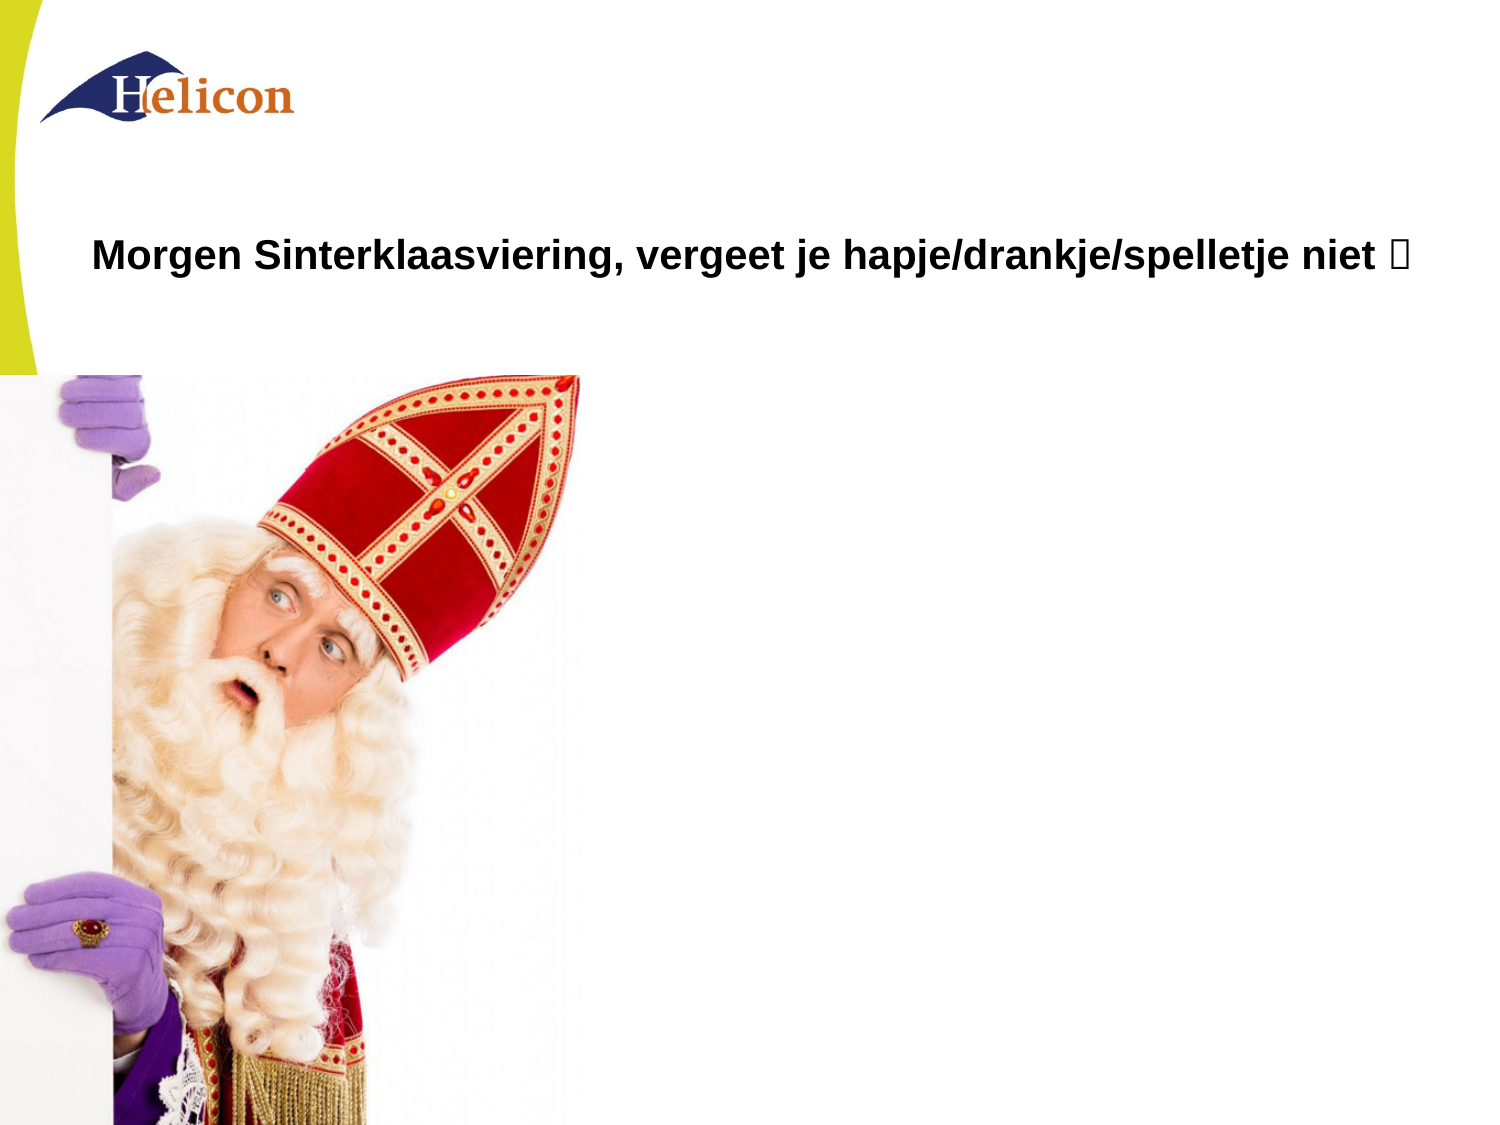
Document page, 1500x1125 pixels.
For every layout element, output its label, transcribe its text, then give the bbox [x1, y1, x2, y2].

title Morgen Sinterklaasviering, vergeet je hapje/drankje/spelletje niet  [76, 127, 1500, 378]
picture [0, 0, 1500, 1125]
